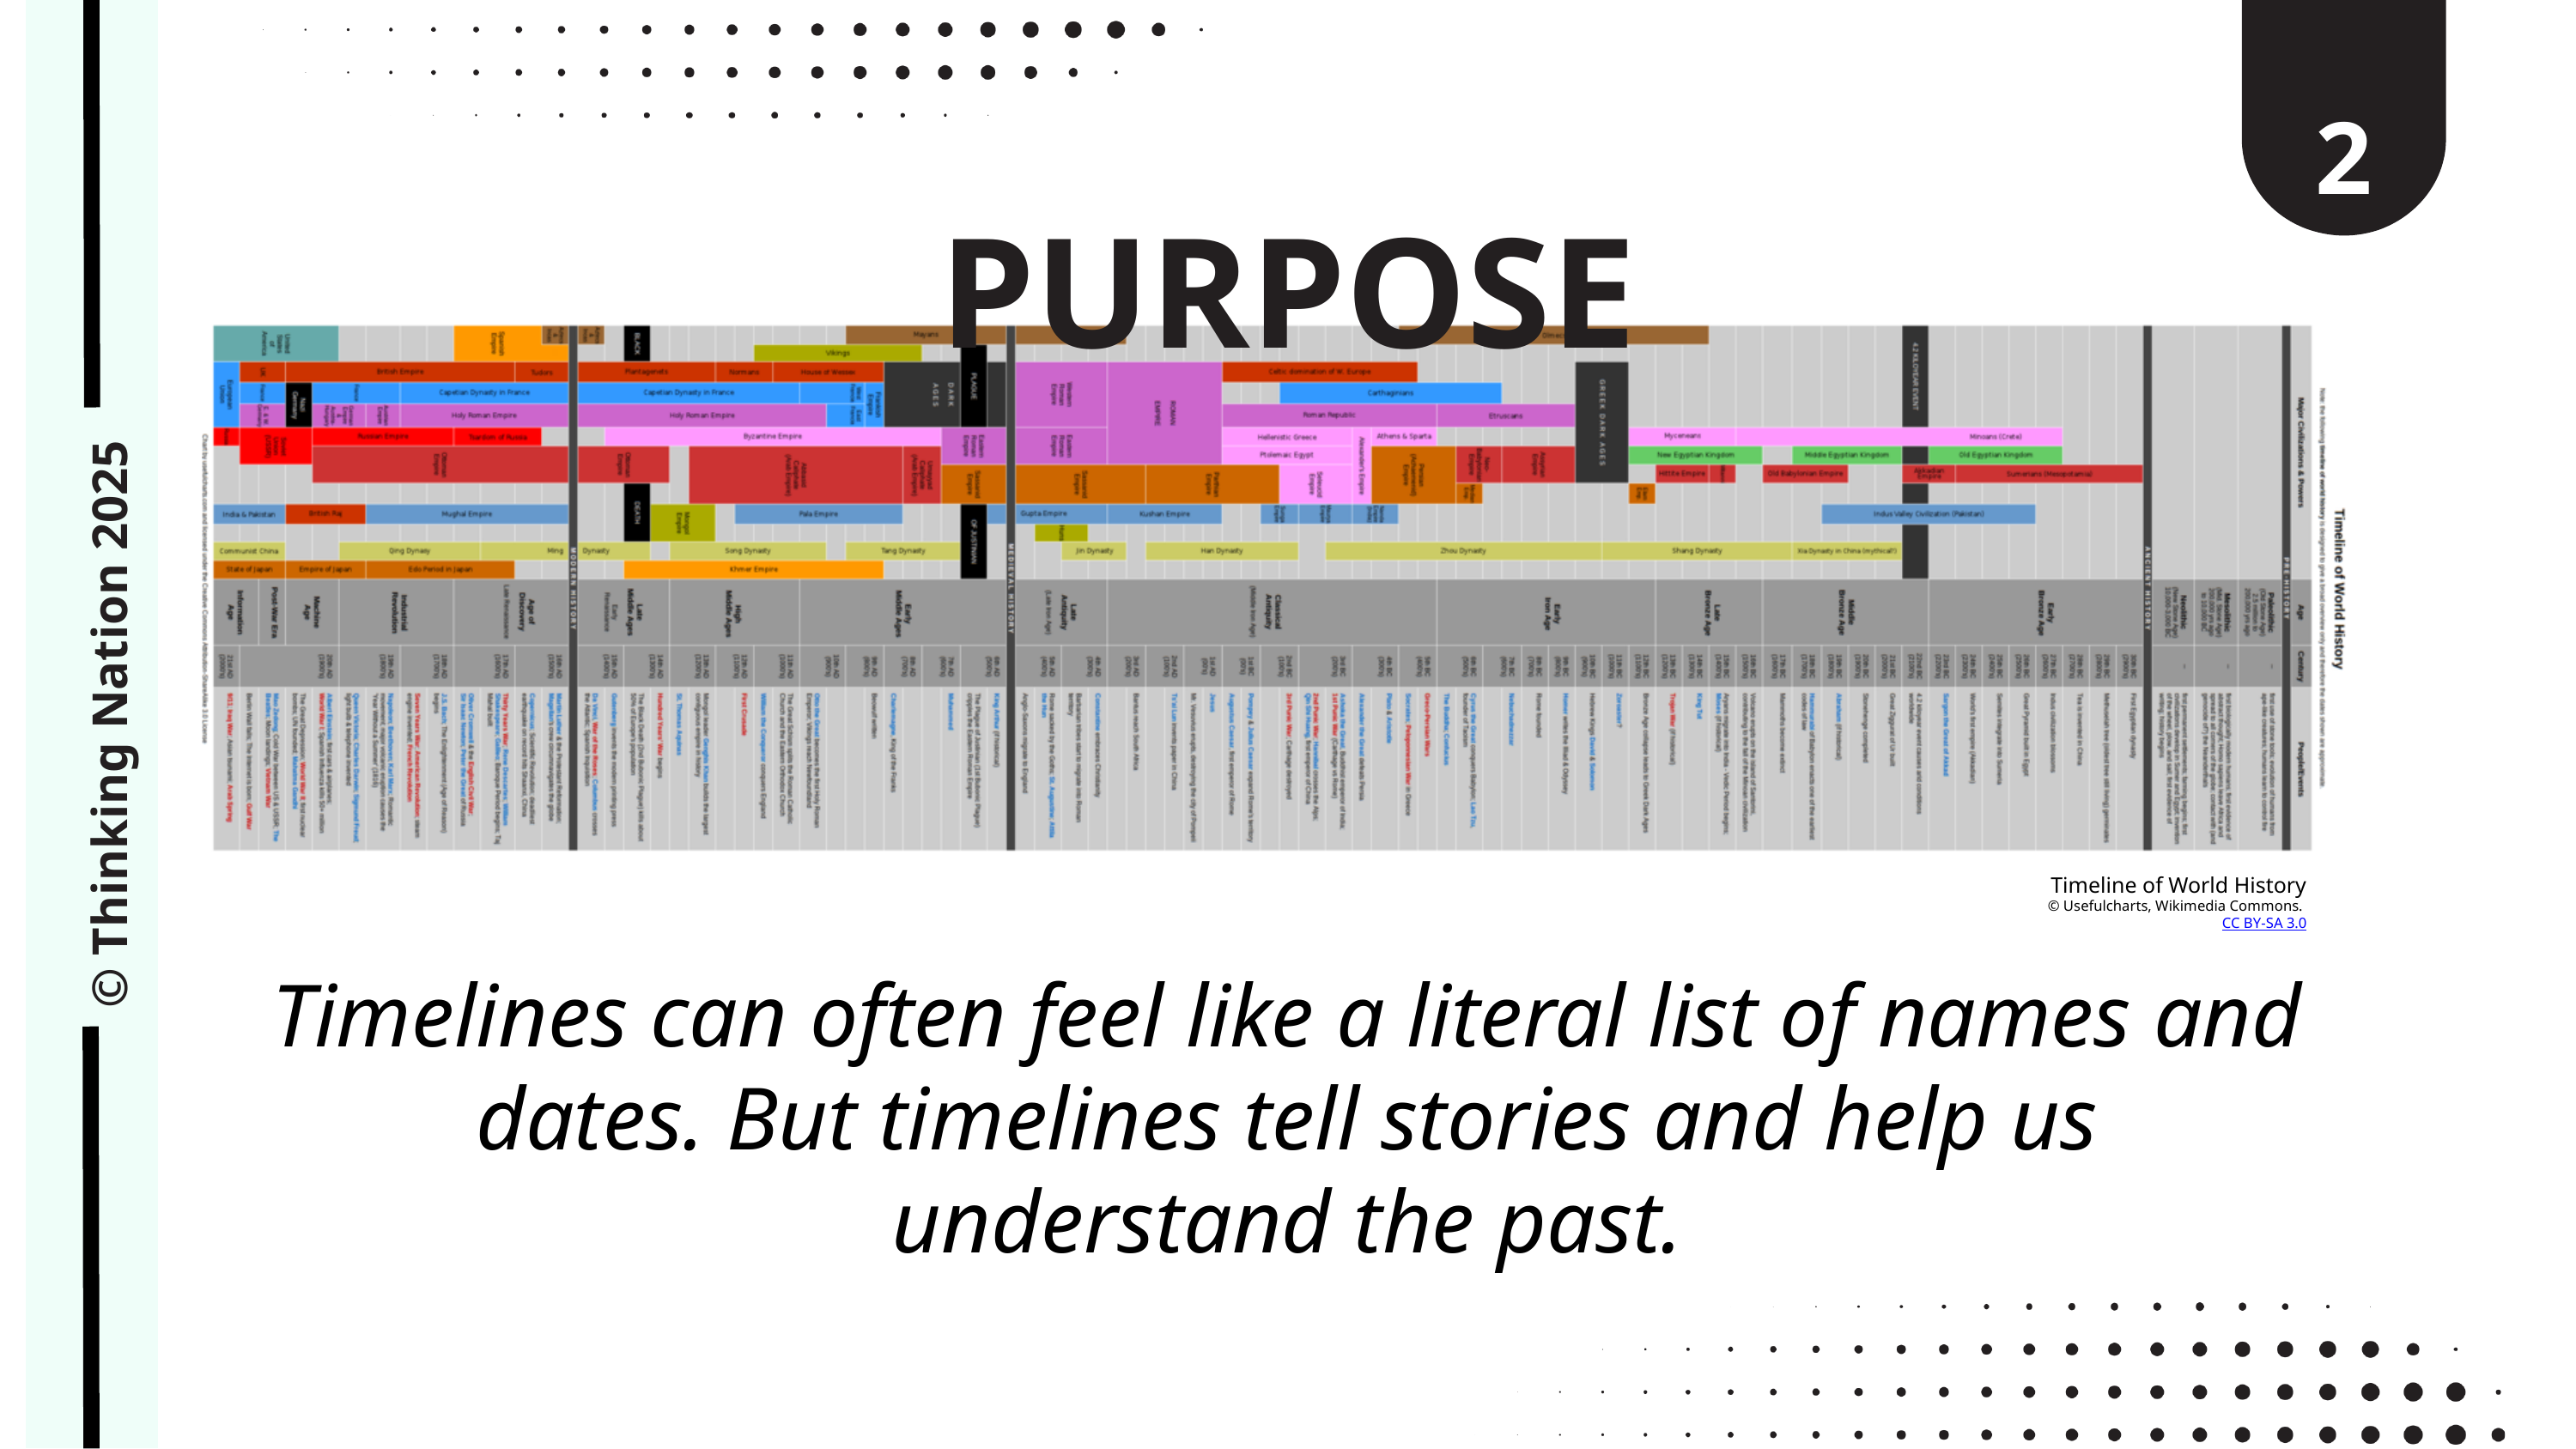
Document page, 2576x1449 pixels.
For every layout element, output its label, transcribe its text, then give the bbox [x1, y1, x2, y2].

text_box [26, 0, 159, 1449]
text_box Timeline of World History © Usefulcharts, Wikimedia Commons. CC BY-SA 3.0 [2007, 864, 2320, 948]
text_box PURPOSE [359, 123, 2216, 321]
text_box Timelines can often feel like a literal list of names and dates. But timelines tell stories and help us understand the past. [248, 961, 2328, 1270]
picture [202, 321, 2347, 855]
text_box [220, 0, 1251, 118]
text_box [2233, 0, 2455, 236]
text_box [1474, 1302, 2506, 1449]
